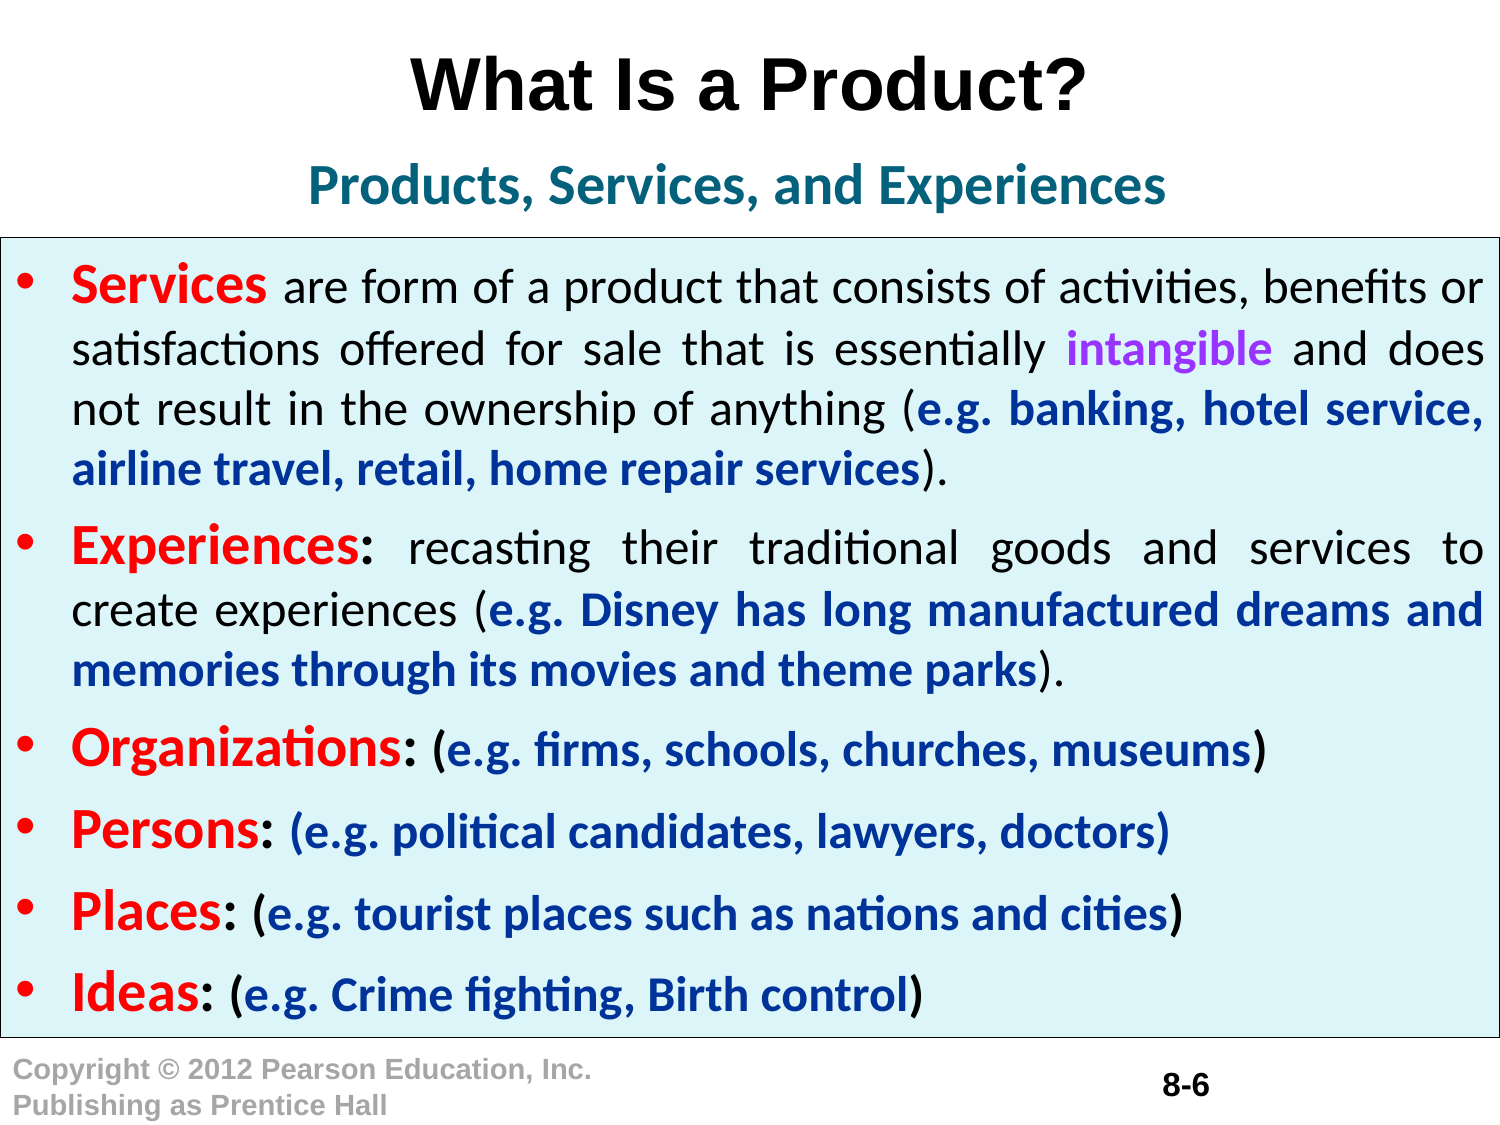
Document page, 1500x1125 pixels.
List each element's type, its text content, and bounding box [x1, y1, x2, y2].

title What Is a Product? [112, 12, 1388, 163]
list Services are form of a product that consists of activities, benefits or satisfactions offered for sale that is essentially intangible and does not result in the ownership of anything (e.g. banking, hotel service, airline travel, retail, home repair services). Experiences: recasting their traditional goods and services to create experiences (e.g. Disney has long manufactured dreams and memories through its movies and theme parks). Organizations: (e.g. firms, schools, churches, museums) Persons: (e.g. political candidates, lawyers, doctors) Places: (e.g. tourist places such as nations and cities) Ideas: (e.g. Crime fighting, Birth control) [0, 237, 1500, 1038]
list Products, Services, and Experiences [149, 149, 1326, 213]
